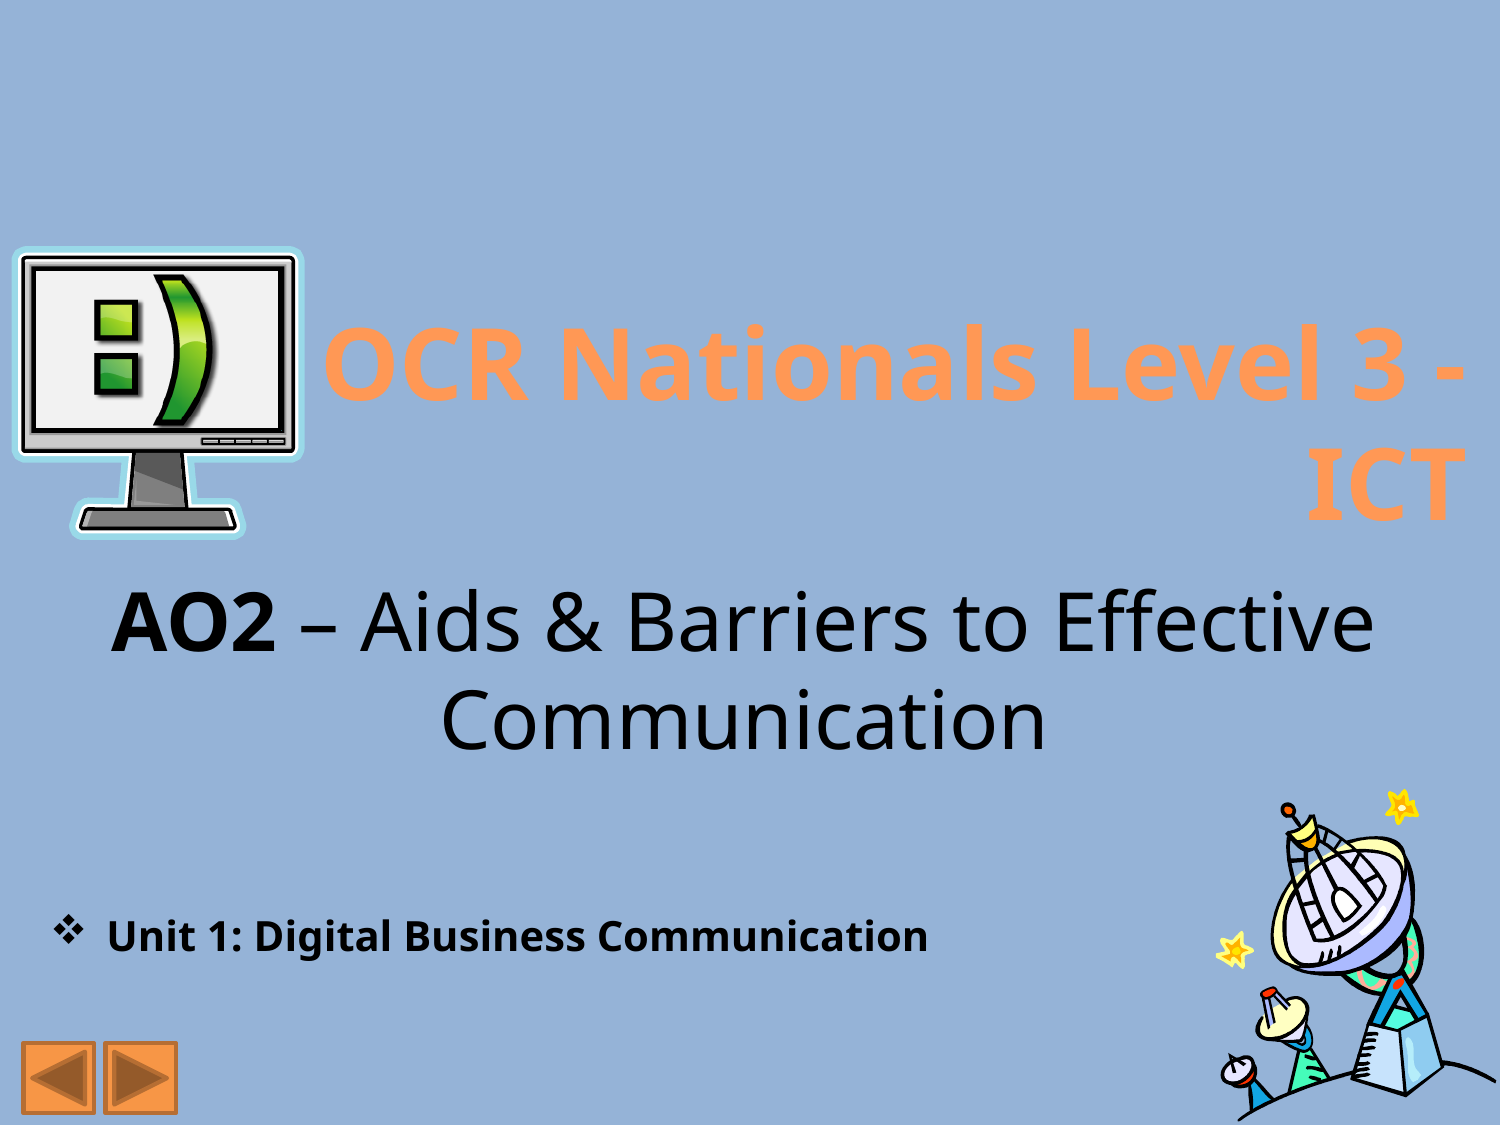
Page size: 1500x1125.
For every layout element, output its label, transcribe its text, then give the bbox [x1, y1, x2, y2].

picture [68, 265, 239, 436]
title AO2 – Aids & Barriers to Effective Communication [35, 562, 1454, 774]
picture [1215, 784, 1500, 1125]
list Unit 1: Digital Business Communication [35, 902, 1210, 1020]
